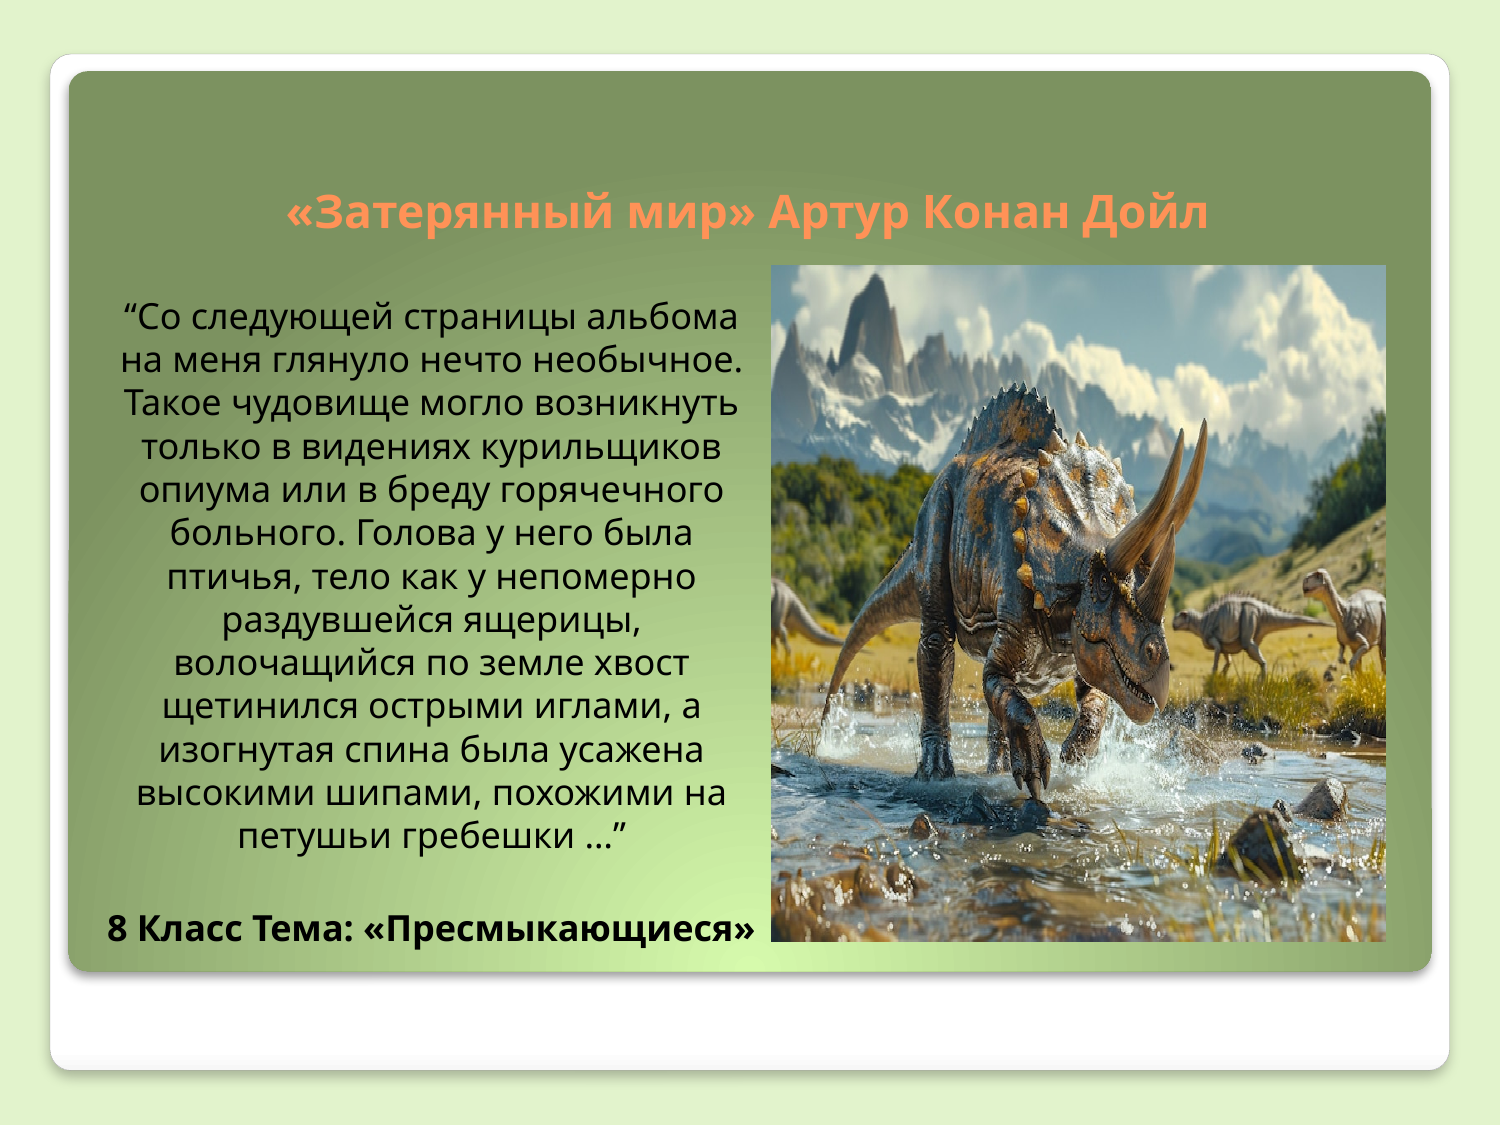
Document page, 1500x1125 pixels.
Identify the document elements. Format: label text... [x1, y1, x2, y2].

title «Затерянный мир» Артур Конан Дойл [76, 78, 1420, 246]
picture [749, 210, 1386, 942]
list “Со следующей страницы альбома на меня глянуло нечто необычное. Такое чудовище могло возникнуть только в видениях курильщиков опиума или в бреду горячечного больного. Голова у него была птичья, тело как у непомерно раздувшейся ящерицы, волочащийся по земле хвост щетинился острыми иглами, а изогнутая спина была усажена высокими шипами, похожими на петушьи гребешки …” 8 Класс Тема: «Пресмыкающиеся» [76, 231, 772, 976]
